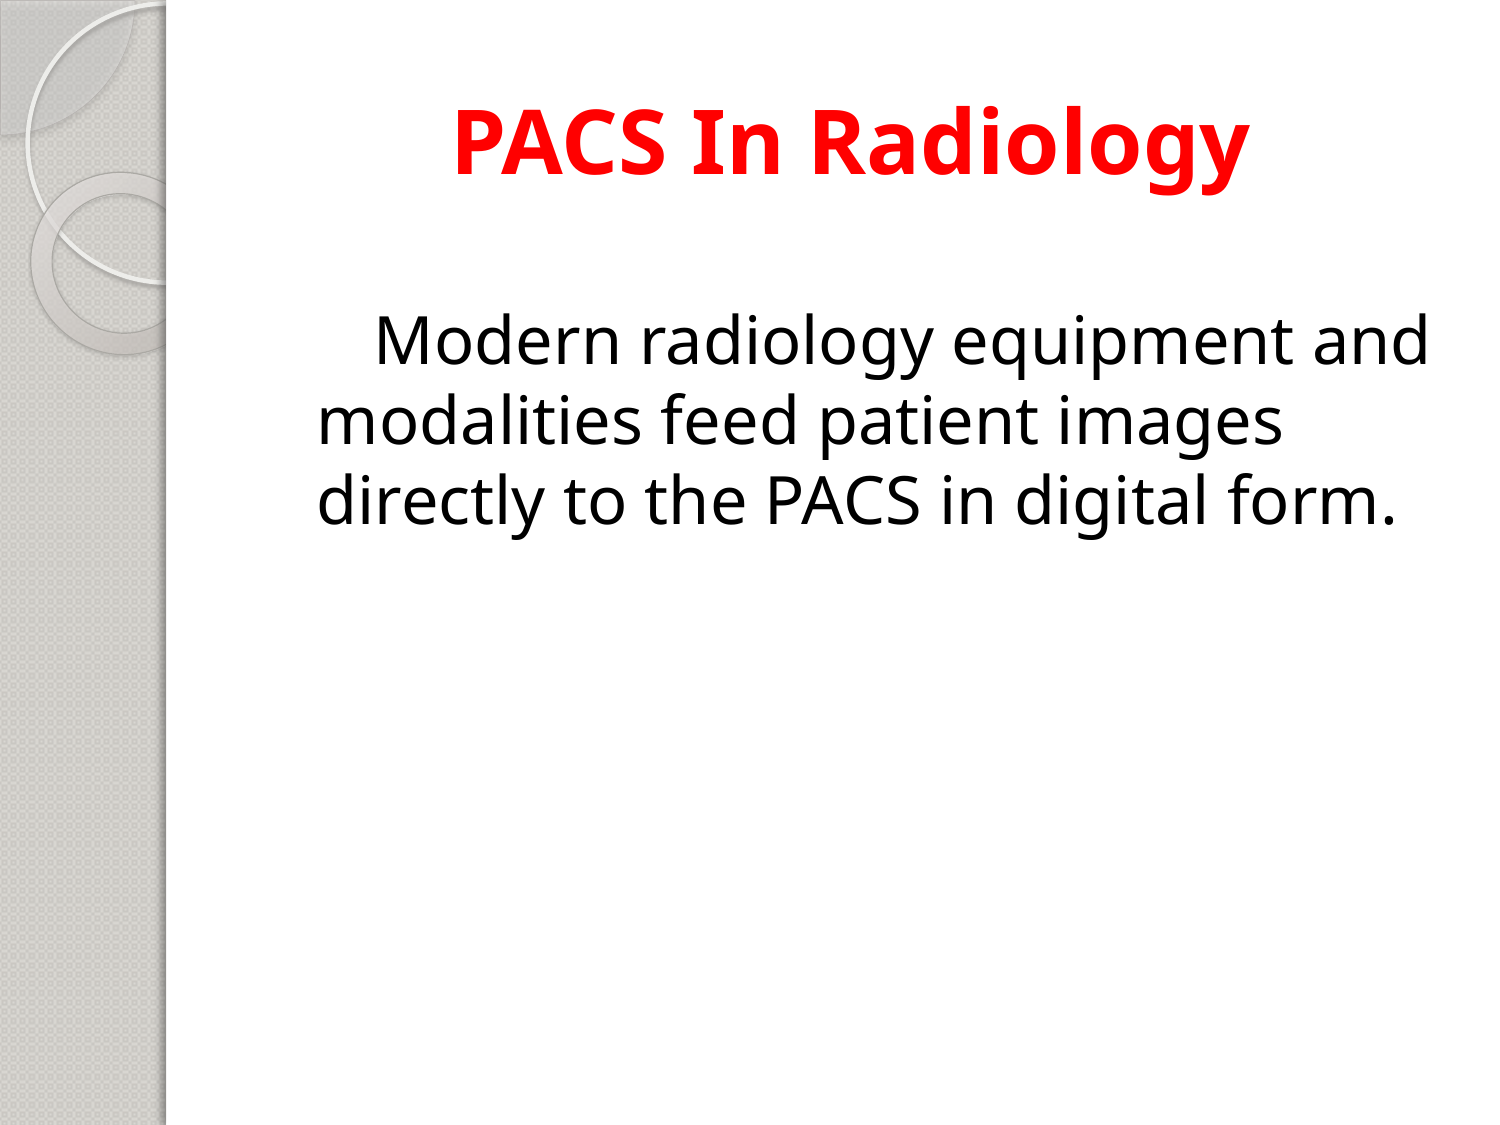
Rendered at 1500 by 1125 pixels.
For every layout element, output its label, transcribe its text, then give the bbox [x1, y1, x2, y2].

list Modern radiology equipment and modalities feed patient images directly to the PACS in digital form. [242, 290, 1473, 1079]
title PACS In Radiology [235, 45, 1466, 233]
